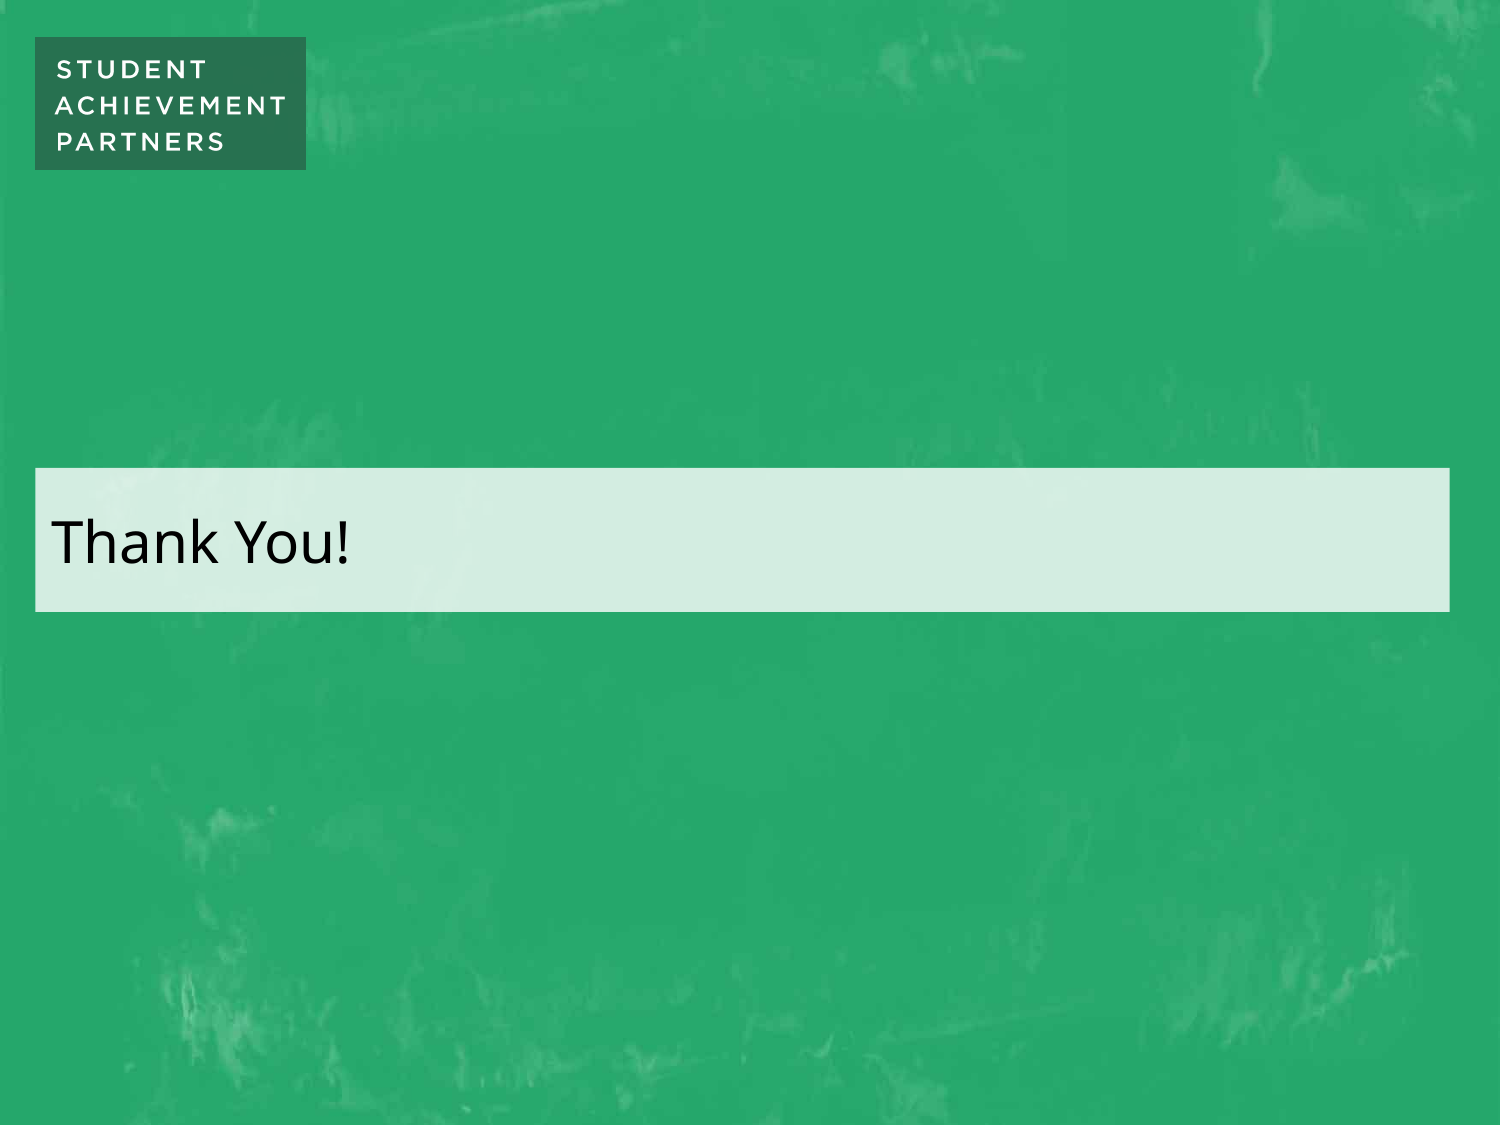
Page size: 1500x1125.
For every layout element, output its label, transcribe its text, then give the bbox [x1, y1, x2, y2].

text_box [18, 378, 642, 484]
picture [0, 0, 1500, 1125]
text_box [18, 484, 642, 802]
title Thank You! [35, 468, 1450, 612]
